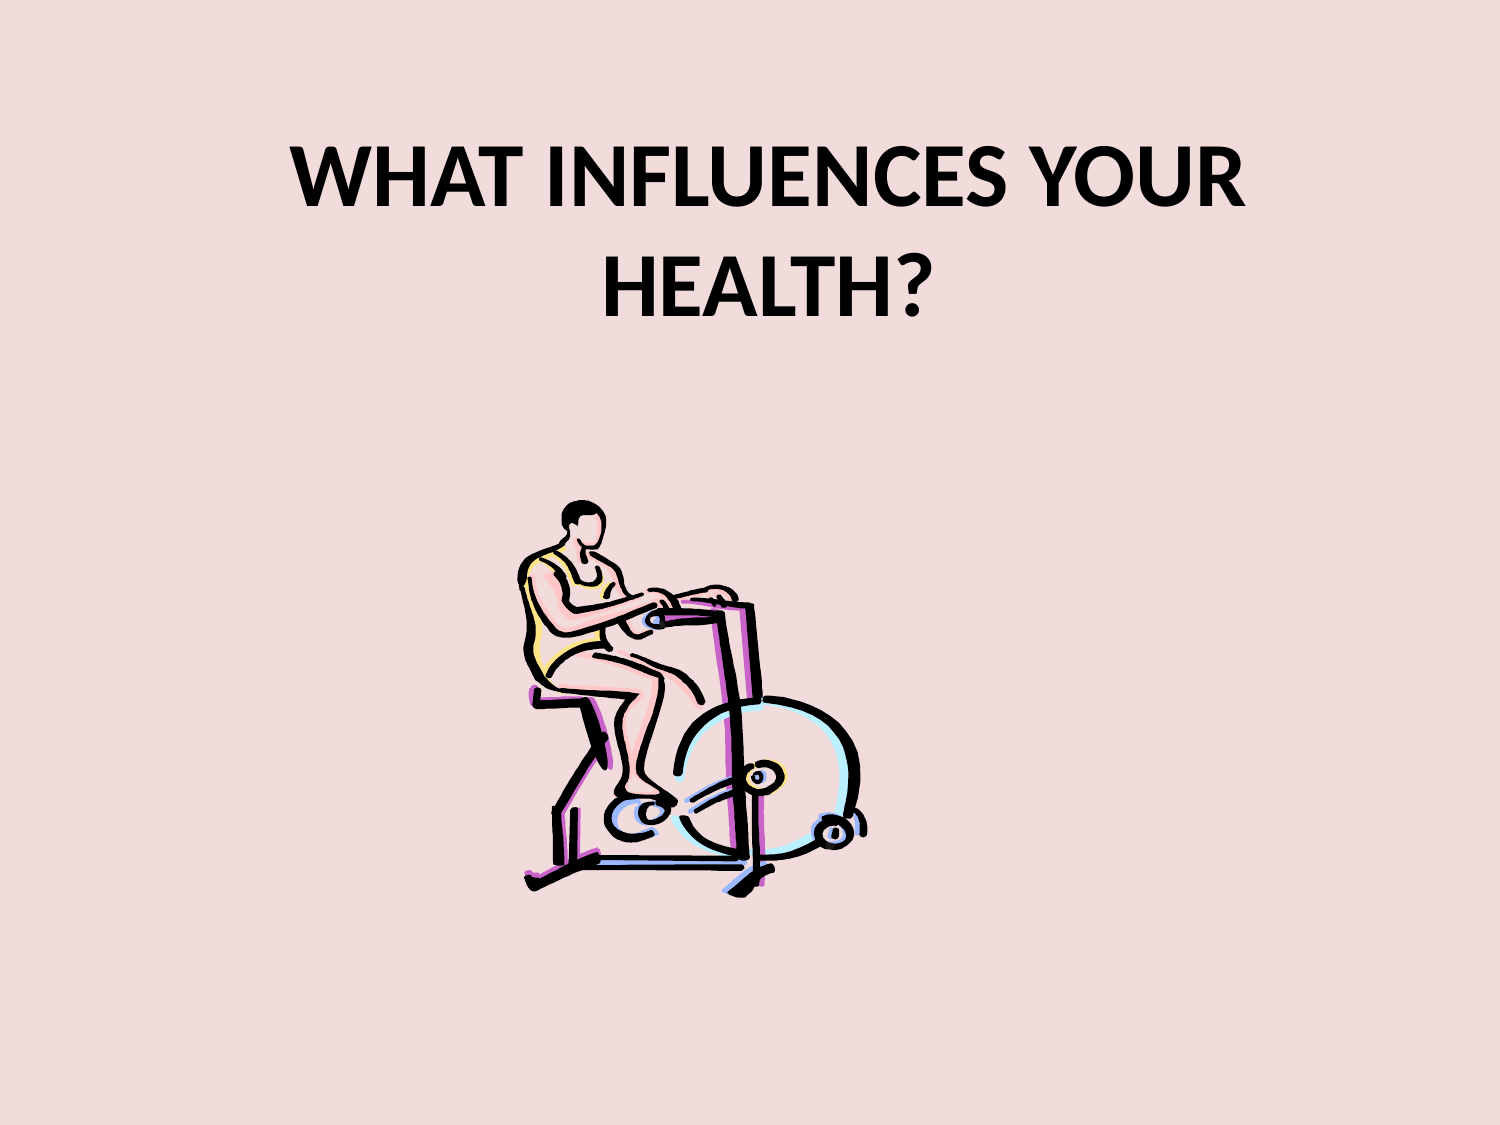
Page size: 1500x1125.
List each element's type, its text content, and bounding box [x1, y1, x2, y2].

title WHAT INFLUENCES YOUR HEALTH? [162, 37, 1375, 413]
picture [517, 499, 868, 898]
